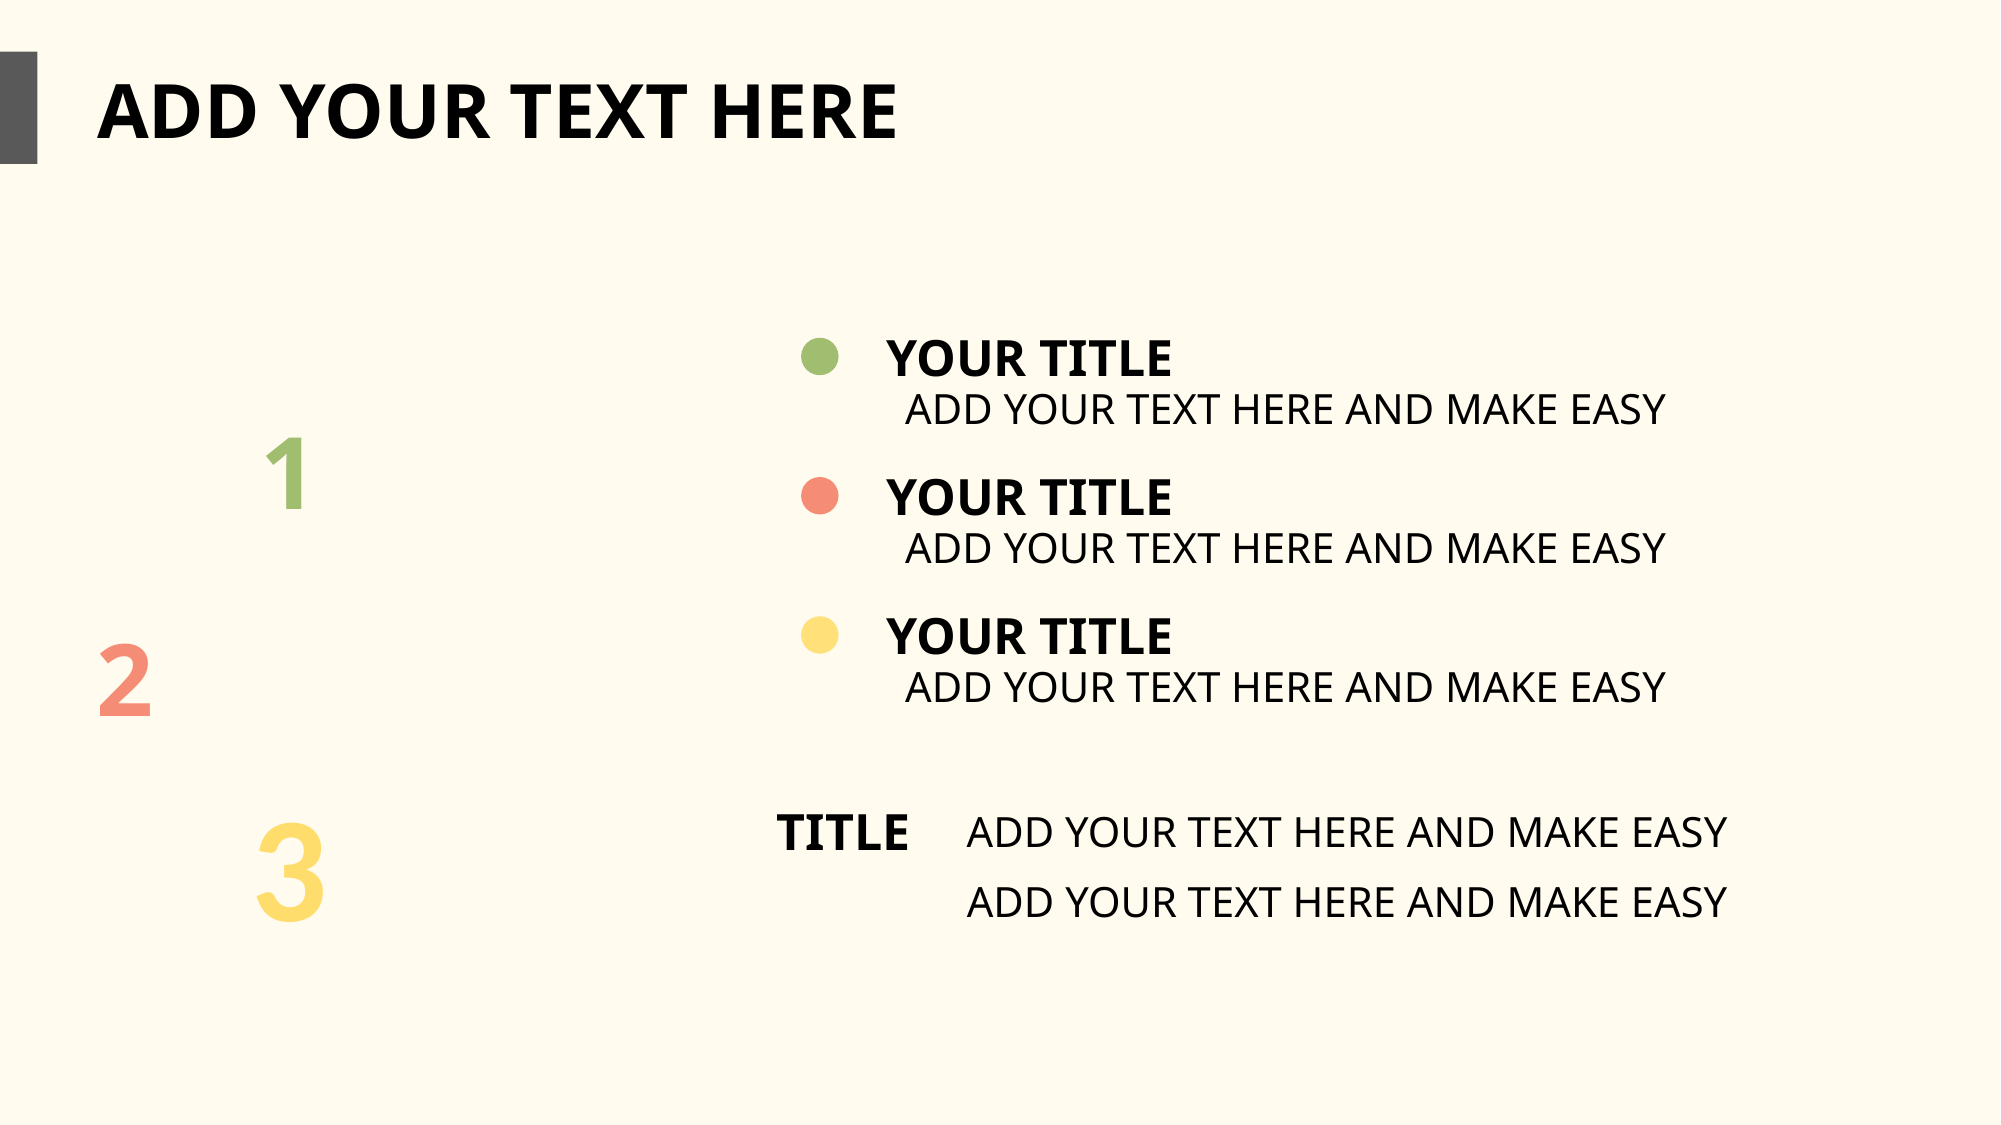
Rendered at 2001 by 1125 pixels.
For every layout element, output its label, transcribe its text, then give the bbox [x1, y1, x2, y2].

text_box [0, 240, 944, 985]
text_box ADD YOUR TEXT HERE [82, 55, 915, 161]
text_box [0, 51, 38, 165]
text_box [865, 597, 1707, 720]
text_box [865, 457, 1707, 581]
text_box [760, 792, 1769, 935]
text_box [865, 318, 1707, 441]
